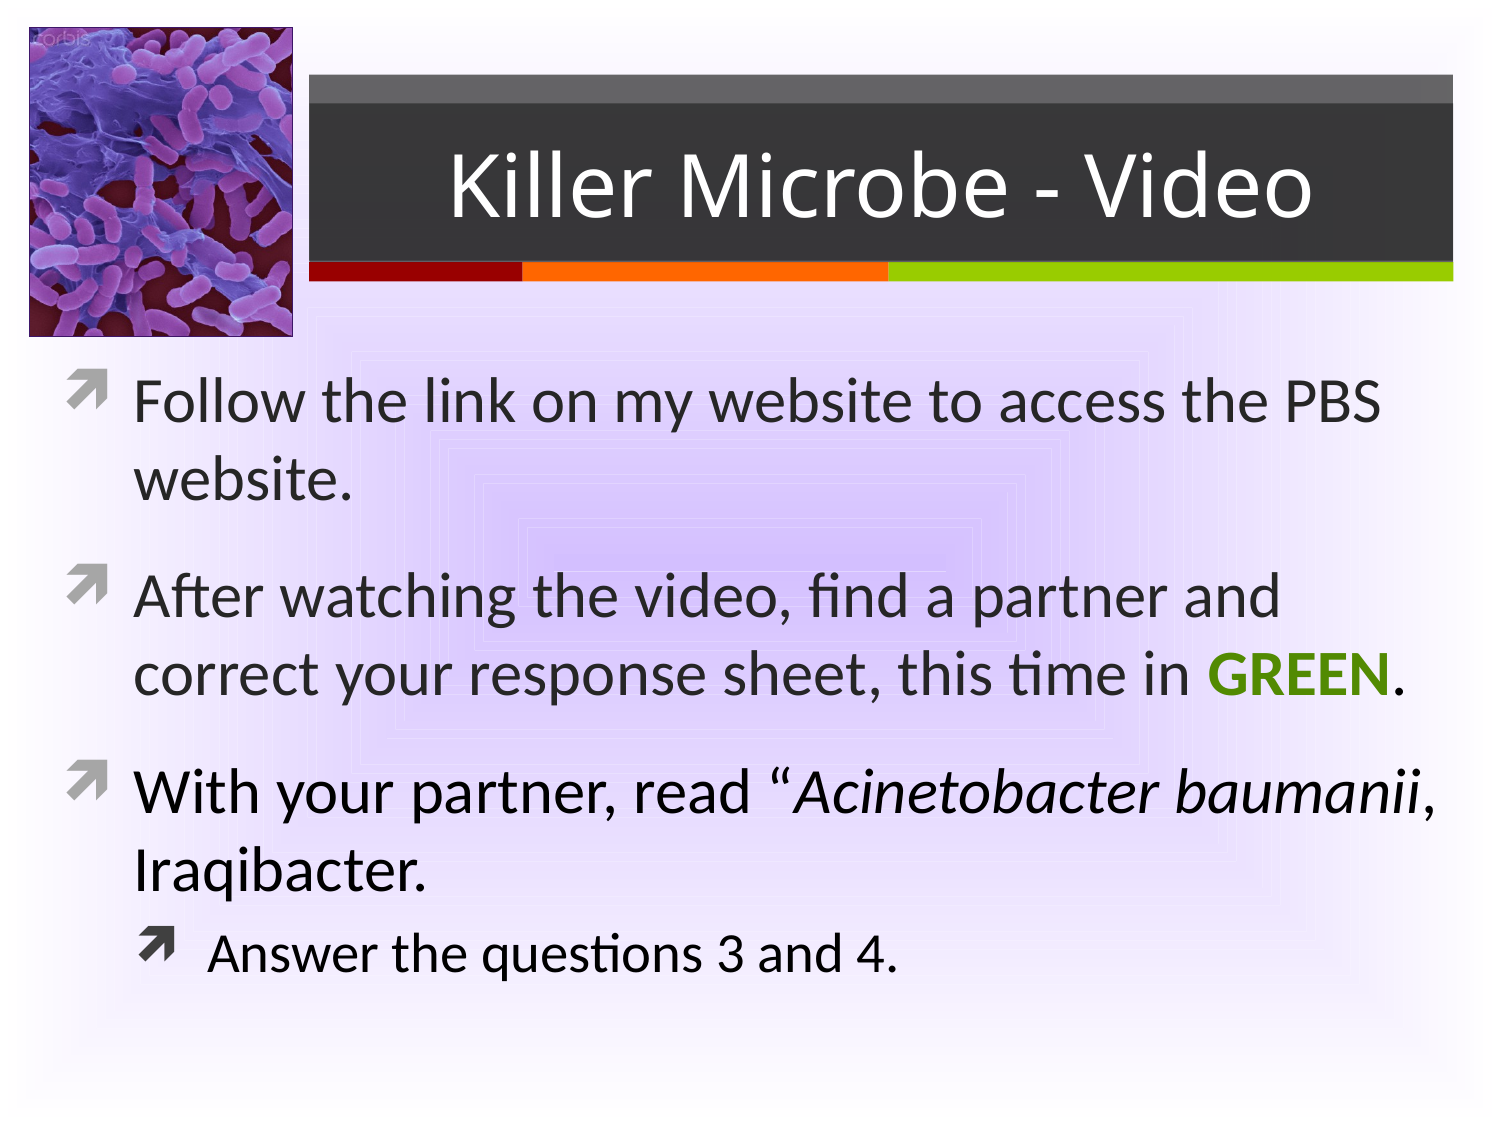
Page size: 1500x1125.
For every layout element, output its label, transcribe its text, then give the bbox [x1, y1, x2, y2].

list Follow the link on my website to access the PBS website. After watching the video, find a partner and correct your response sheet, this time in GREEN. With your partner, read “Acinetobacter baumanii, Iraqibacter. Answer the questions 3 and 4. [46, 350, 1454, 1056]
title Killer Microbe - Video [309, 103, 1454, 263]
picture [30, 28, 292, 336]
